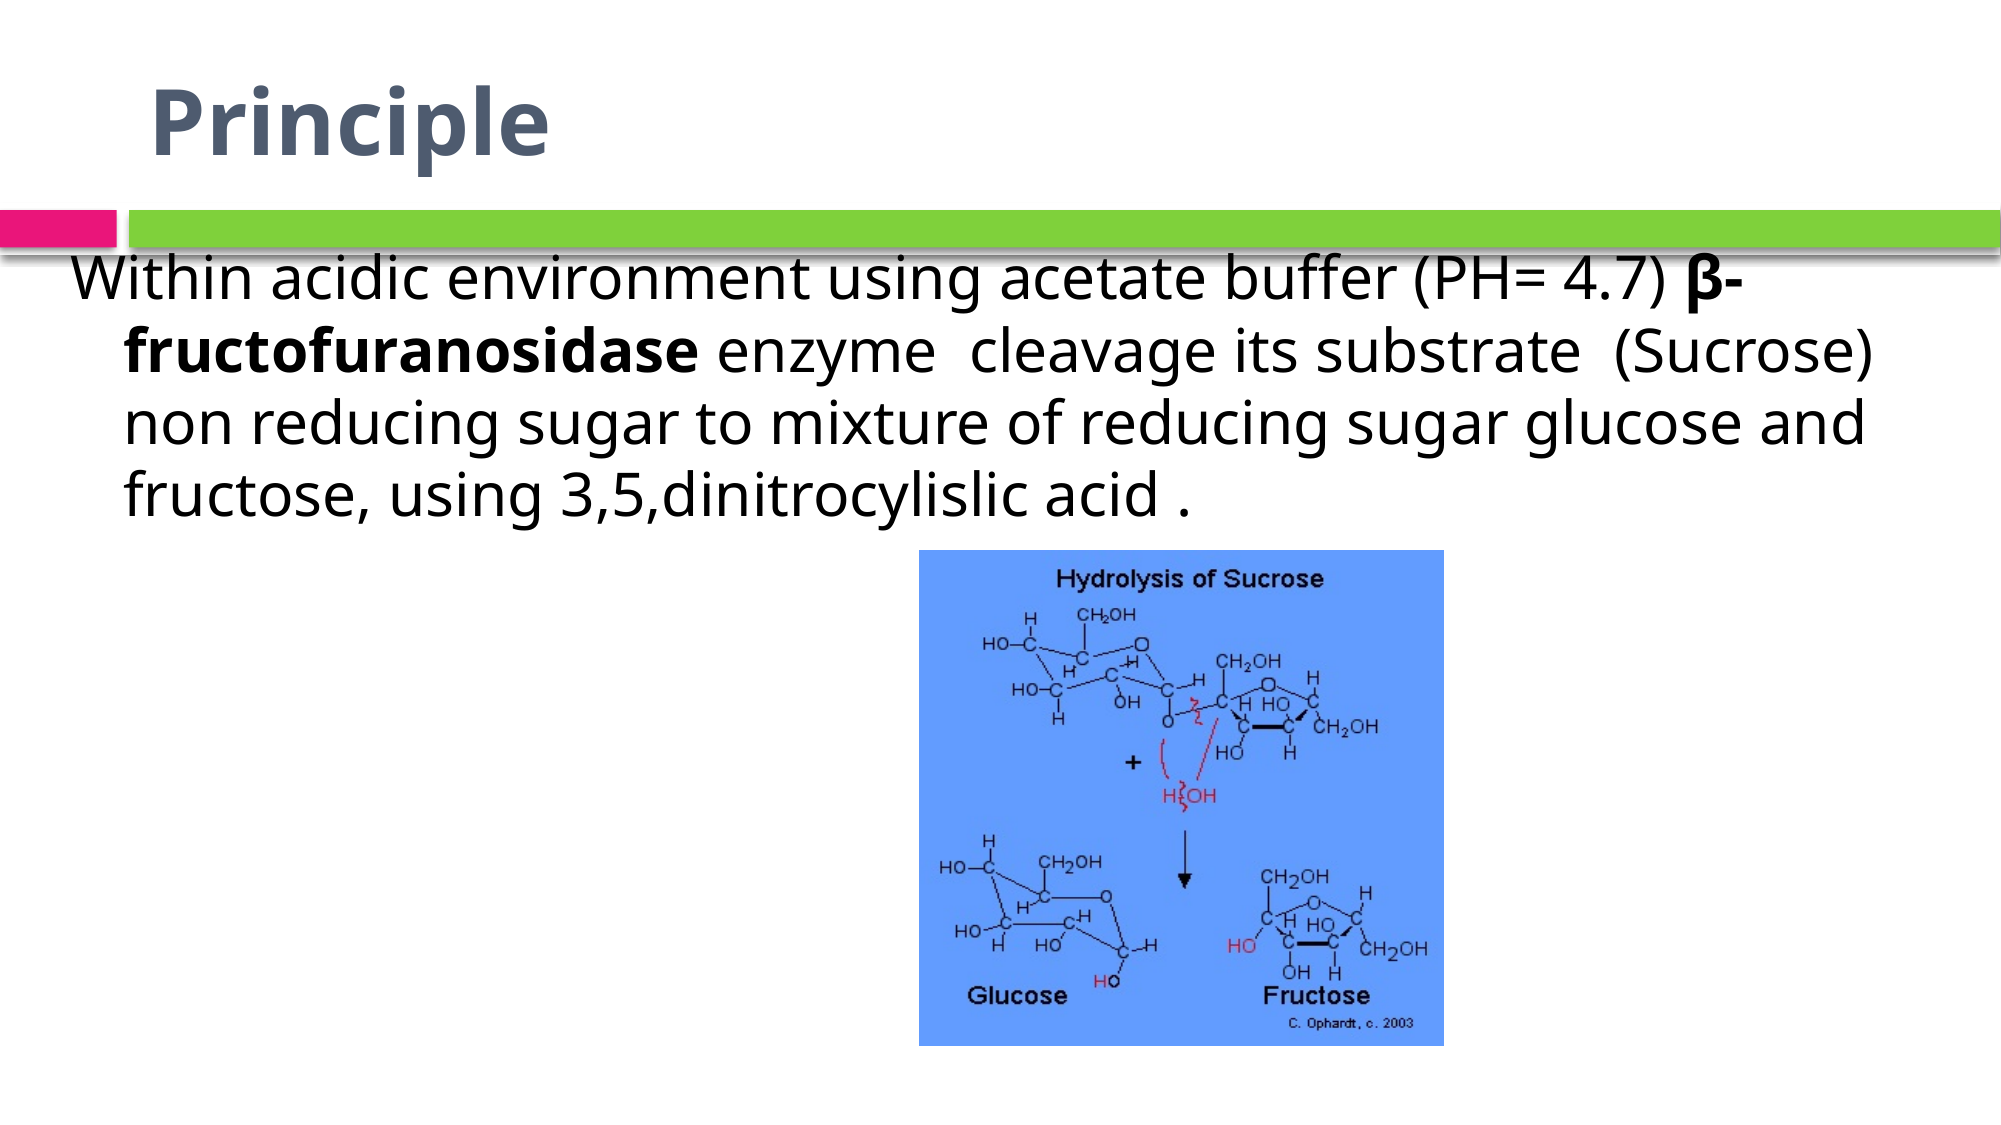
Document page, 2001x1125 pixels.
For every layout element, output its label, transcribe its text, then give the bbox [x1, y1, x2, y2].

title Principle [133, 37, 1918, 200]
list Within acidic environment using acetate buffer (PH= 4.7) β-fructofuranosidase enzyme cleavage its substrate (Sucrose) non reducing sugar to mixture of reducing sugar glucose and fructose, using 3,5,dinitrocylislic acid . [56, 231, 1956, 705]
picture [918, 550, 1444, 1047]
